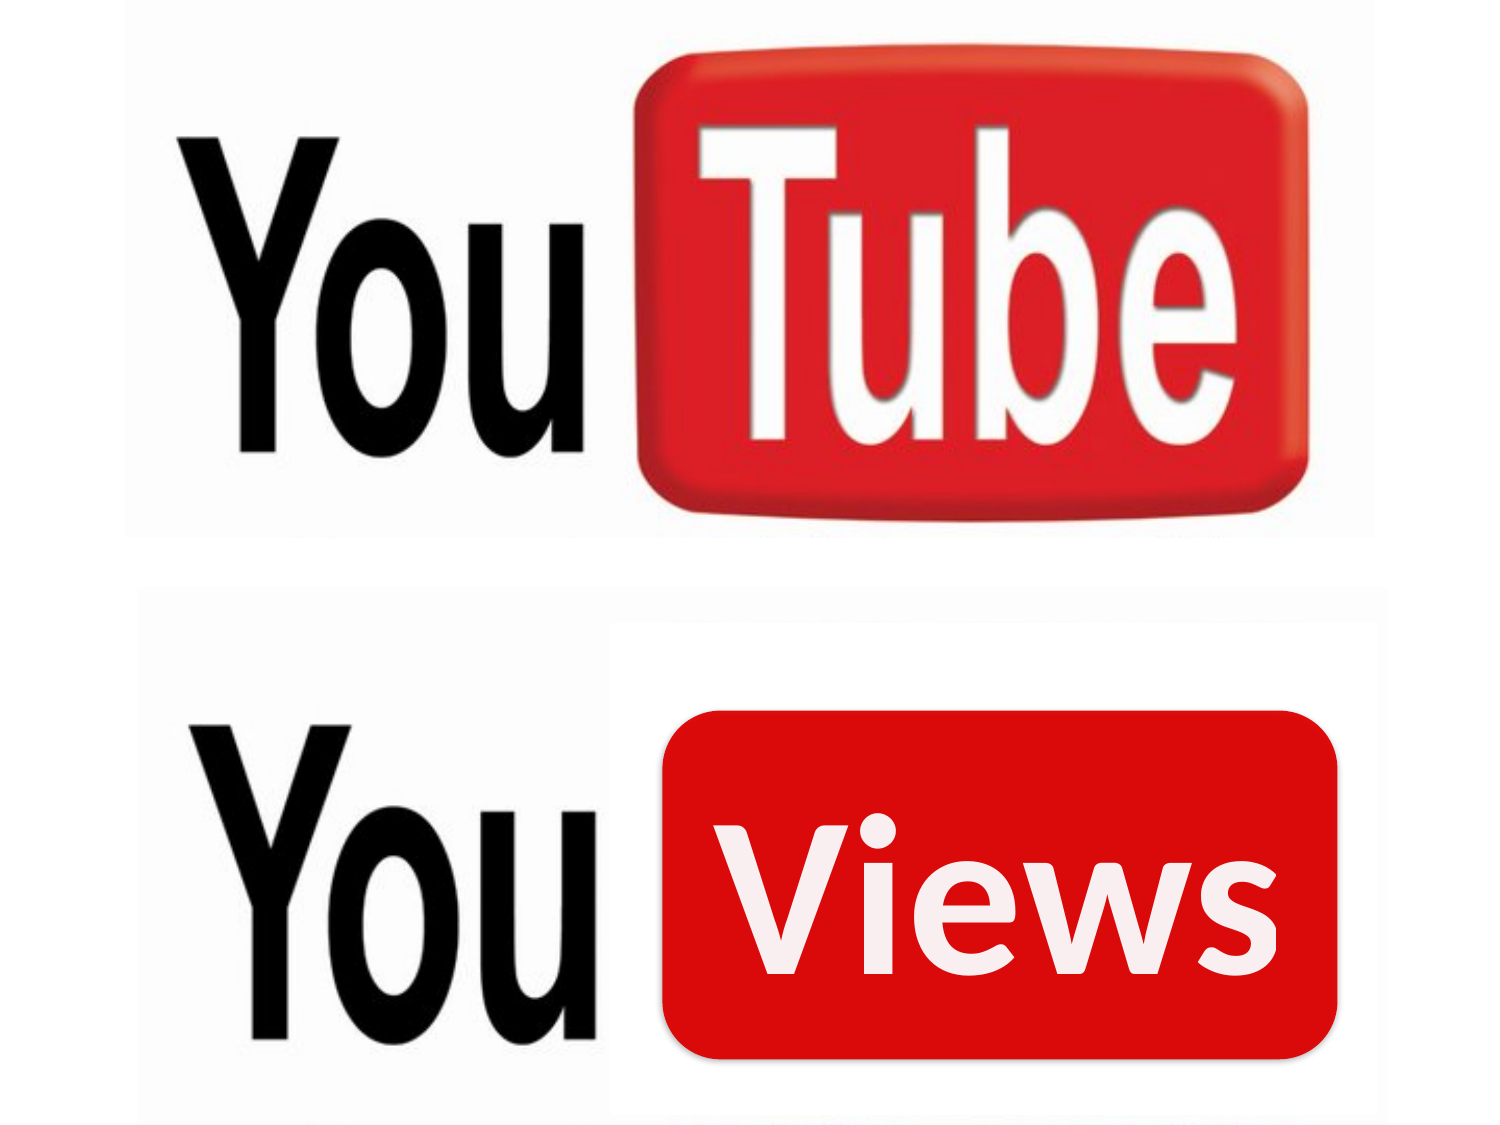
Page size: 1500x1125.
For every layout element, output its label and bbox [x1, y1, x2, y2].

picture [124, 0, 1376, 538]
picture [137, 587, 1388, 1125]
